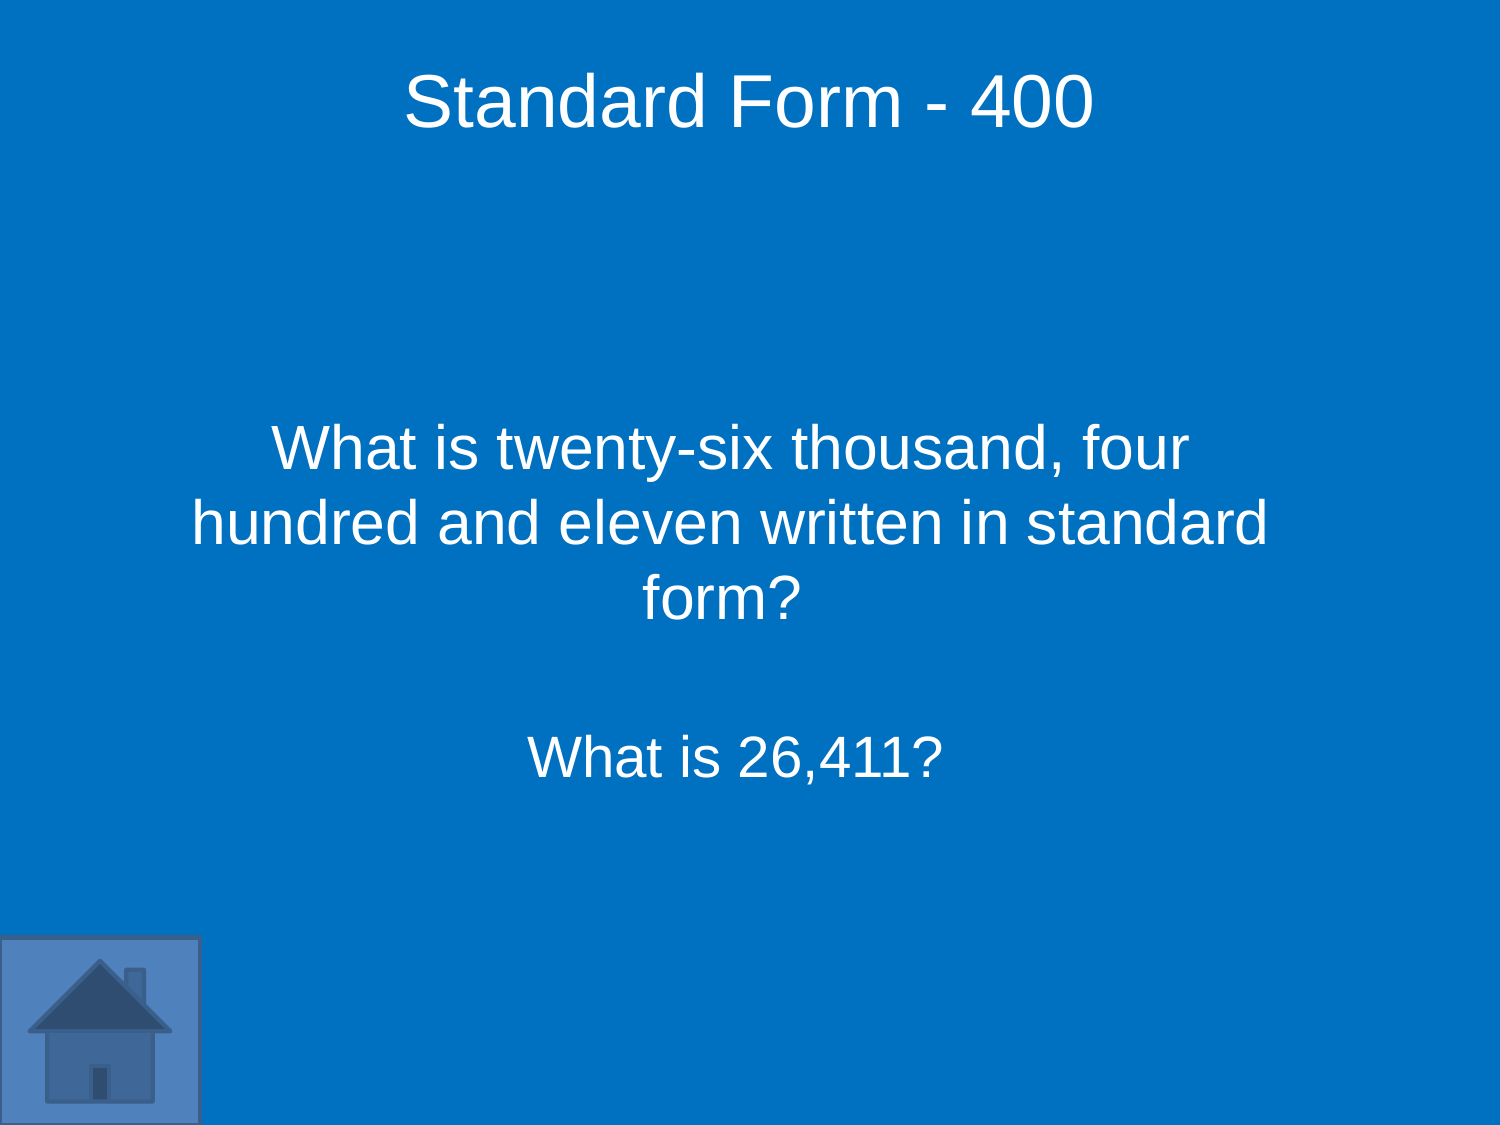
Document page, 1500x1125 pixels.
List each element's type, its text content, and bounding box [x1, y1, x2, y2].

text_box [0, 935, 202, 1125]
text_box What is twenty-six thousand, four hundred and eleven written in standard form? [174, 399, 1288, 685]
text_box What is 26,411? [74, 249, 1425, 1088]
text_box Standard Form - 400 [74, 45, 1425, 233]
